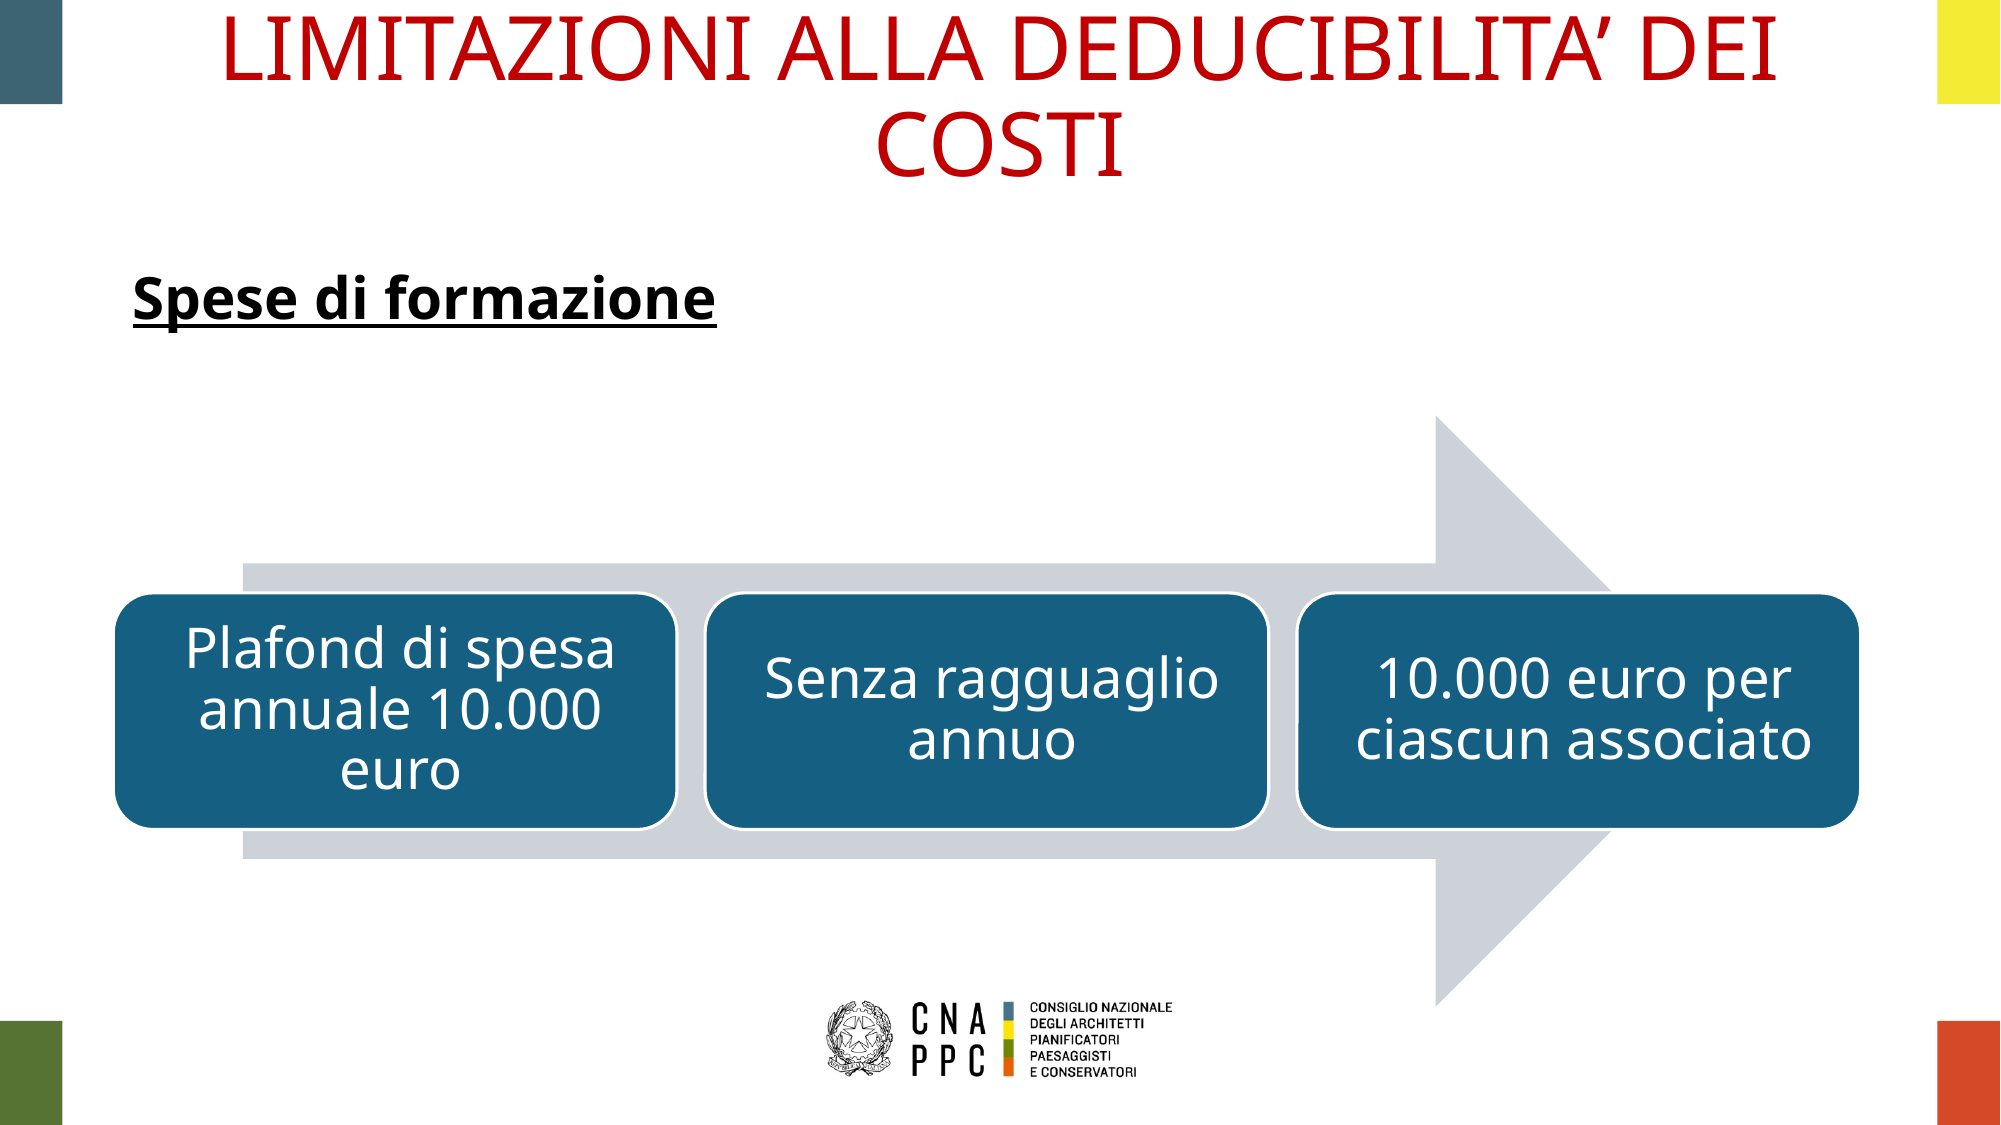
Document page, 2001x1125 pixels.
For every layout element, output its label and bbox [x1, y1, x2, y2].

text_box [0, 0, 2000, 1125]
